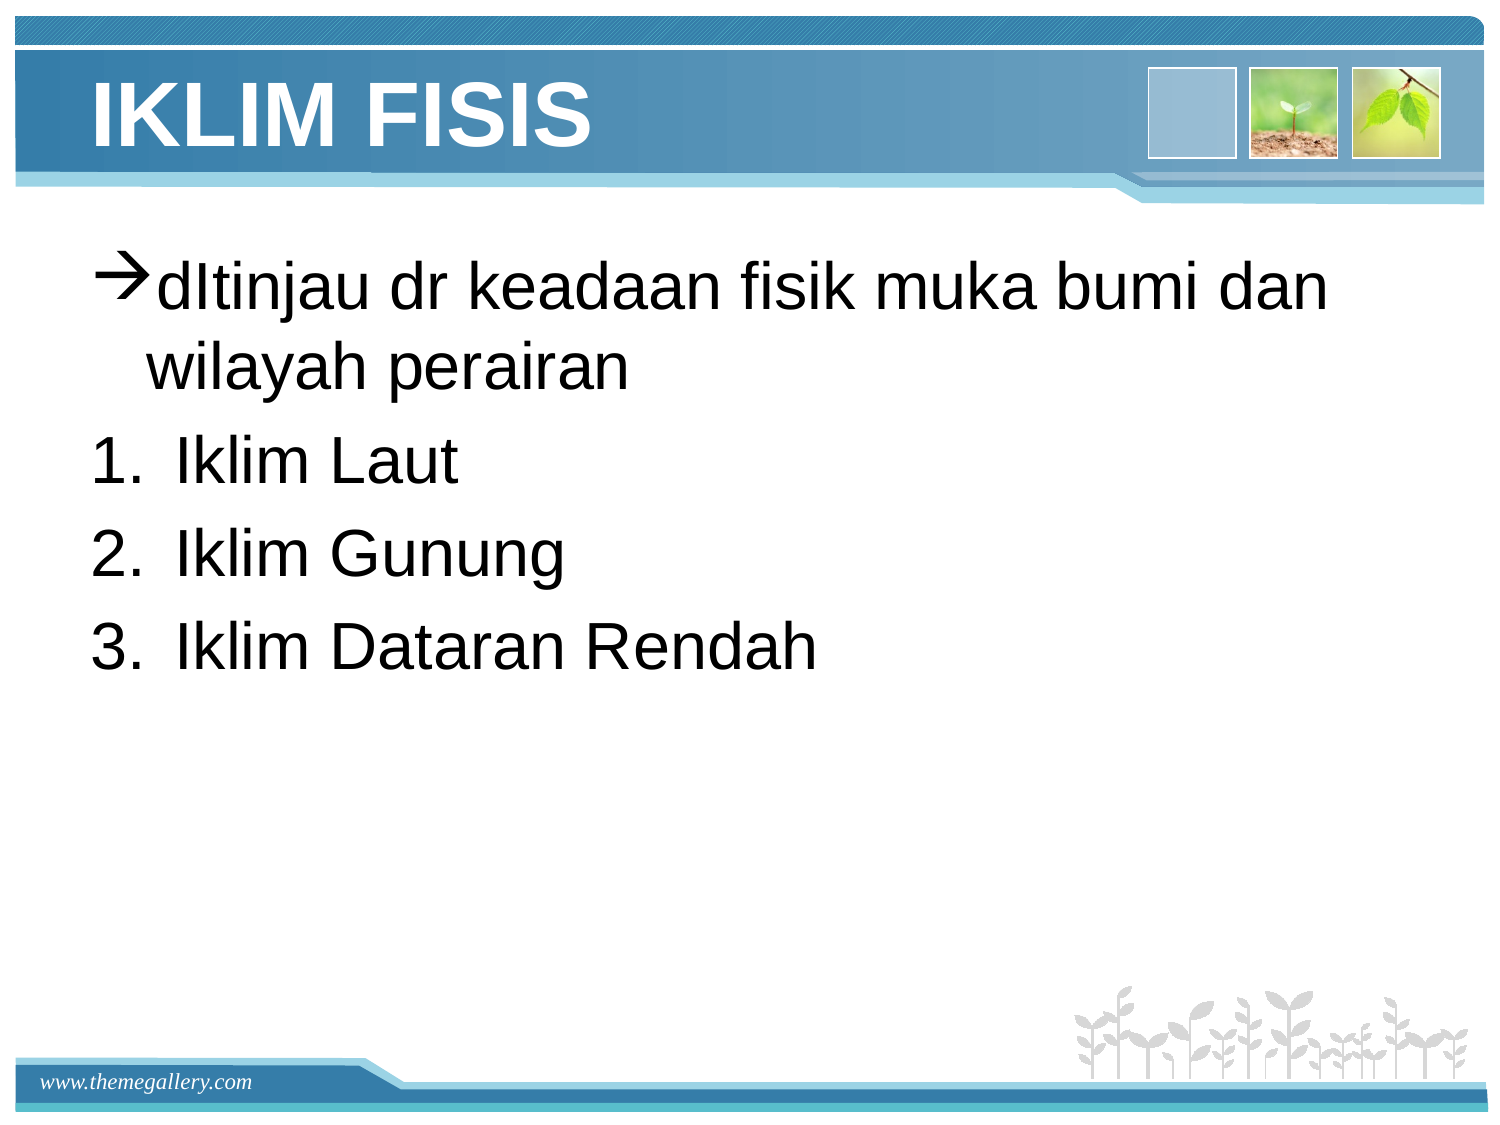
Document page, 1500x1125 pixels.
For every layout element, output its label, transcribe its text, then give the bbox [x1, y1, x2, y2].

list dItinjau dr keadaan fisik muka bumi dan wilayah perairan Iklim Laut Iklim Gunung Iklim Dataran Rendah [74, 235, 1426, 1013]
picture [1251, 69, 1337, 157]
title IKLIM FISIS [74, 38, 1138, 182]
picture [1353, 69, 1439, 157]
